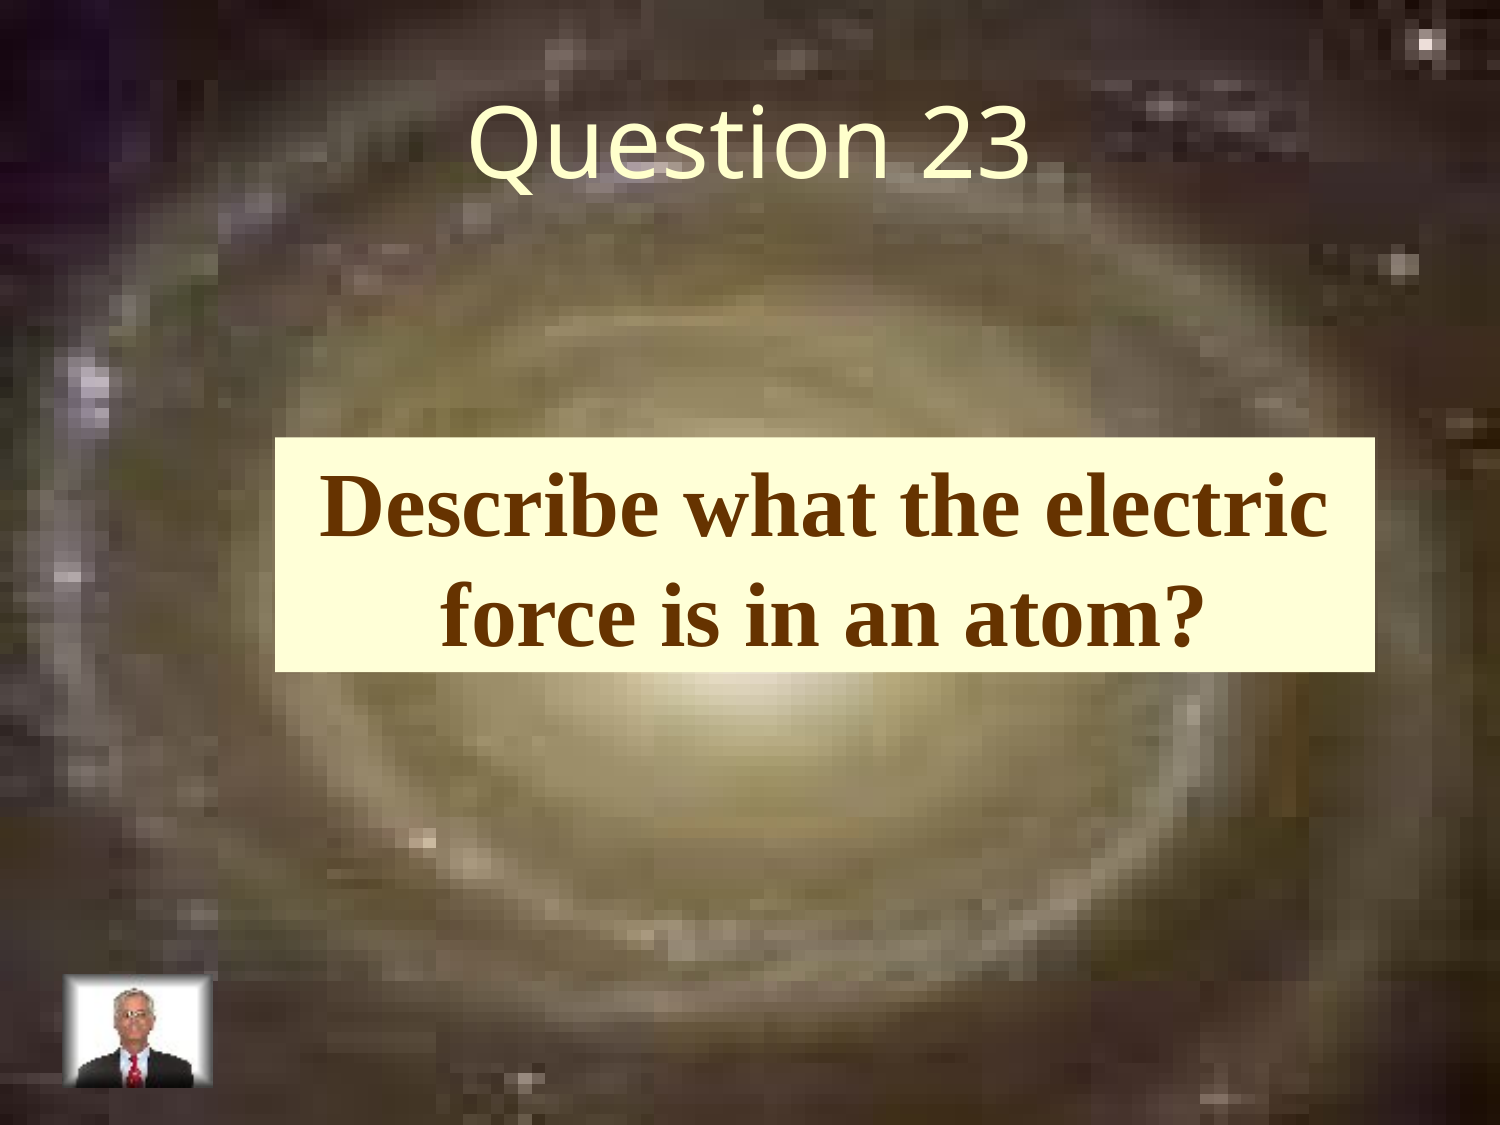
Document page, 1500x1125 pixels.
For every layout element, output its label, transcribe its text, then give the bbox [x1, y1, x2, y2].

picture [0, 0, 1500, 1125]
title Question 23 [74, 44, 1426, 233]
text_box Describe what the electric force is in an atom? [275, 437, 1375, 673]
